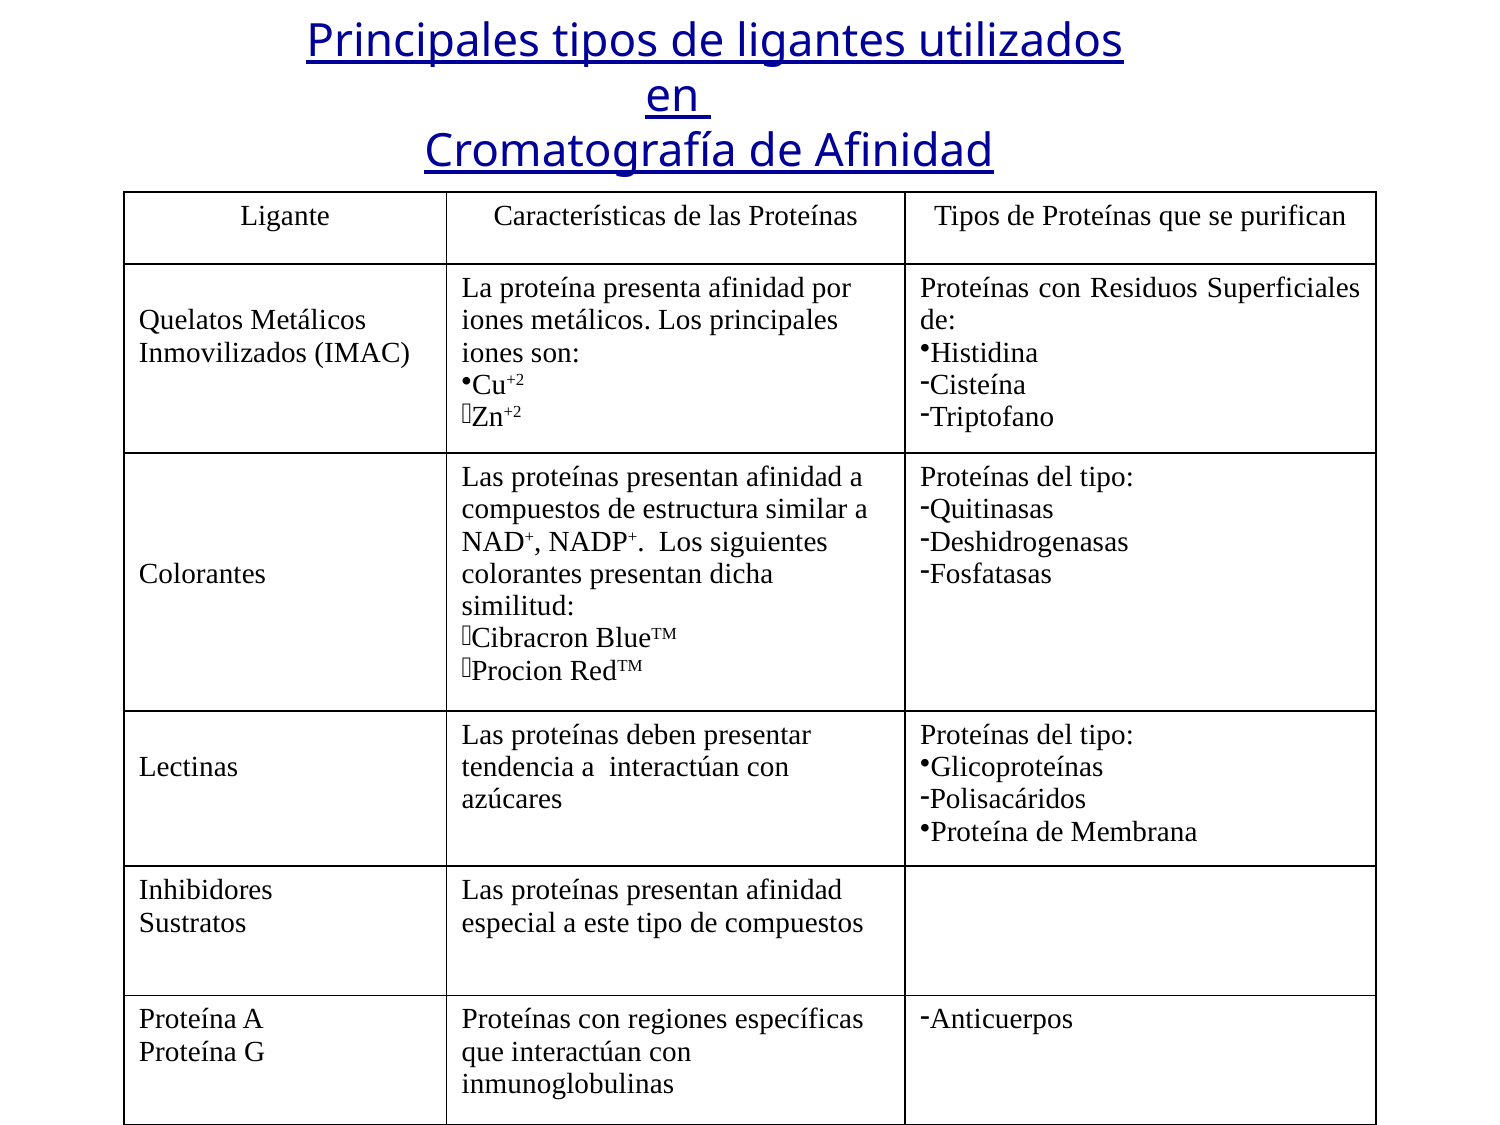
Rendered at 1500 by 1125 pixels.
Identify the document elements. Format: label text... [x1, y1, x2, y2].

table_header Tipos de Proteínas que se purifican [906, 193, 1375, 263]
table_header Características de las Proteínas [447, 193, 904, 263]
table_cell Proteínas del tipo: Glicoproteínas Polisacáridos Proteína de Membrana [906, 712, 1375, 865]
table_cell Proteína A Proteína G [125, 996, 446, 1124]
table_cell Proteínas del tipo: Quitinasas Deshidrogenasas Fosfatasas [906, 454, 1375, 710]
text_box Principales tipos de ligantes utilizados en Cromatografía de Afinidad [215, 31, 1142, 156]
table_cell Colorantes [125, 454, 446, 710]
table_cell Las proteínas presentan afinidad especial a este tipo de compuestos [447, 867, 904, 995]
table_cell Proteínas con regiones específicas que interactúan con inmunoglobulinas [447, 996, 904, 1124]
table_cell Quelatos Metálicos Inmovilizados (IMAC) [125, 265, 446, 452]
table_header Ligante [125, 193, 446, 263]
table_cell Las proteínas presentan afinidad a compuestos de estructura similar a NAD+, NADP+. Los siguientes colorantes presentan dicha similitud: Cibracron BlueTM Procion RedTM [447, 454, 904, 710]
table_cell [906, 867, 1375, 995]
table_cell Las proteínas deben presentar tendencia a interactúan con azúcares [447, 712, 904, 865]
table_cell La proteína presenta afinidad por iones metálicos. Los principales iones son: Cu+2 Zn+2 [447, 265, 904, 452]
table_cell Inhibidores Sustratos [125, 867, 446, 995]
table_cell Proteínas con Residuos Superficiales de: Histidina Cisteína Triptofano [906, 265, 1375, 452]
table_cell Lectinas [125, 712, 446, 865]
table_cell Anticuerpos [906, 996, 1375, 1124]
